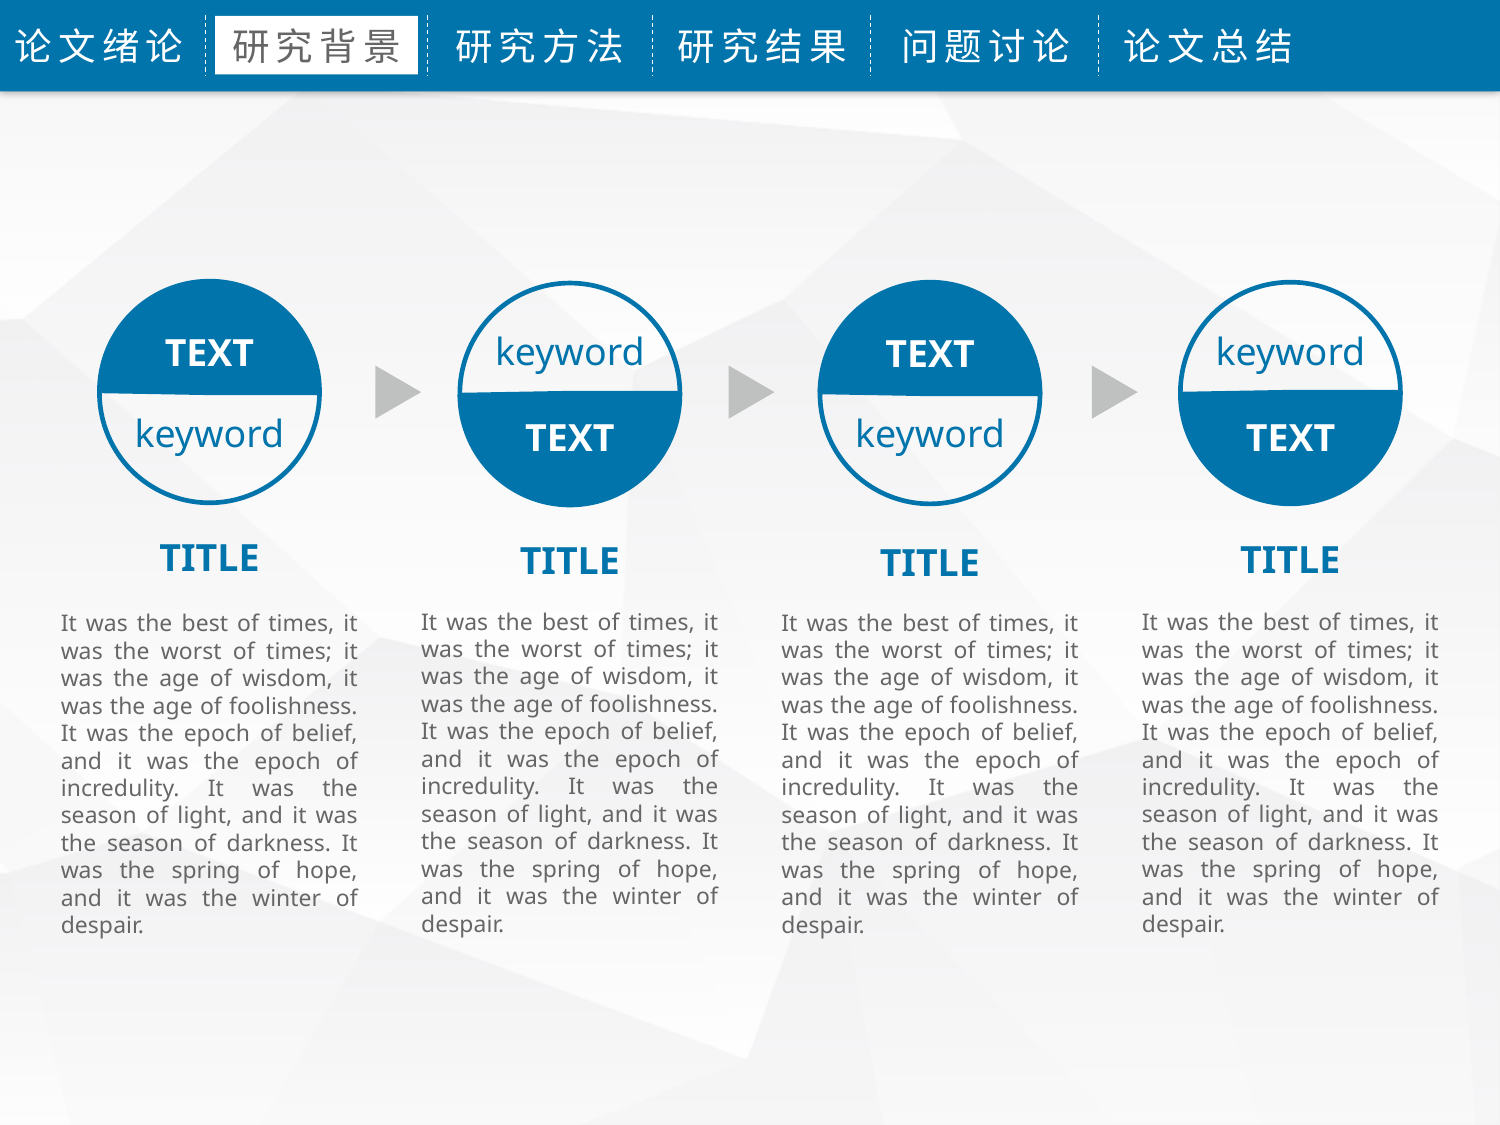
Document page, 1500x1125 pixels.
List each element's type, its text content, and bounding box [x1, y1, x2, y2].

text_box 研究结果 [871, 15, 876, 76]
text_box TITLE [139, 527, 280, 587]
text_box 研究方法 [440, 15, 652, 76]
text_box It was the best of times, it was the worst of times; it was the age of wisdom, it was the age of foolishness. It was the epoch of belief, and it was the epoch of incredulity. It was the season of light, and it was the season of darkness. It was the spring of hope, and it was the winter of despair. [1127, 600, 1454, 945]
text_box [1040, 365, 1138, 419]
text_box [99, 281, 320, 503]
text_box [375, 365, 459, 419]
text_box 论文绪论 [206, 15, 211, 76]
text_box 论文总结 [1109, 15, 1322, 76]
text_box TITLE [860, 531, 1000, 591]
text_box It was the best of times, it was the worst of times; it was the age of wisdom, it was the age of foolishness. It was the epoch of belief, and it was the epoch of incredulity. It was the season of light, and it was the season of darkness. It was the spring of hope, and it was the winter of despair. [766, 600, 1094, 945]
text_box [1180, 282, 1401, 504]
picture [0, 92, 1500, 1125]
text_box It was the best of times, it was the worst of times; it was the age of wisdom, it was the age of foolishness. It was the epoch of belief, and it was the epoch of incredulity. It was the season of light, and it was the season of darkness. It was the spring of hope, and it was the winter of despair. [406, 599, 734, 944]
text_box 研究背景 [213, 15, 420, 76]
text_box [680, 365, 819, 419]
text_box It was the best of times, it was the worst of times; it was the age of wisdom, it was the age of foolishness. It was the epoch of belief, and it was the epoch of incredulity. It was the season of light, and it was the season of darkness. It was the spring of hope, and it was the winter of despair. [46, 601, 373, 946]
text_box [819, 282, 1040, 504]
text_box 研究结果 [663, 15, 870, 76]
text_box TITLE [1220, 529, 1361, 589]
text_box 问题讨论 [886, 15, 1098, 76]
text_box TITLE [499, 529, 640, 590]
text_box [459, 283, 680, 505]
text_box [0, 0, 1500, 92]
text_box 论文绪论 [0, 15, 205, 76]
